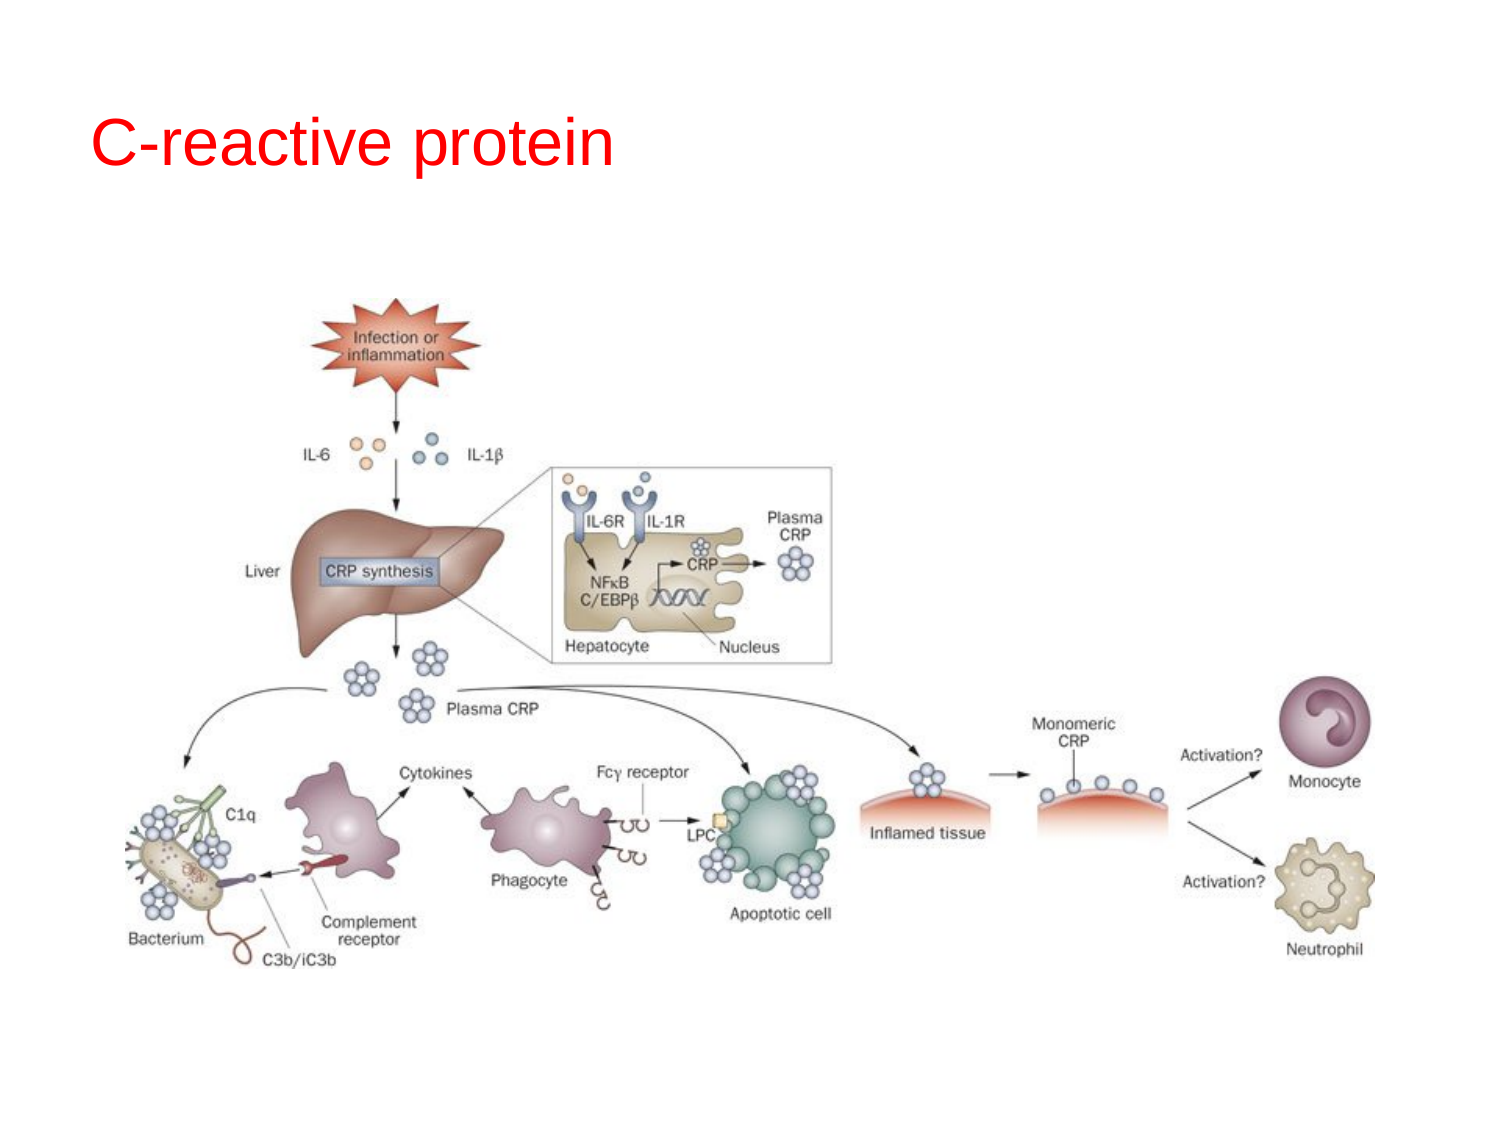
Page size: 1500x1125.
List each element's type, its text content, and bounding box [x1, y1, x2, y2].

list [124, 298, 1376, 970]
title C-reactive protein [75, 45, 1425, 233]
